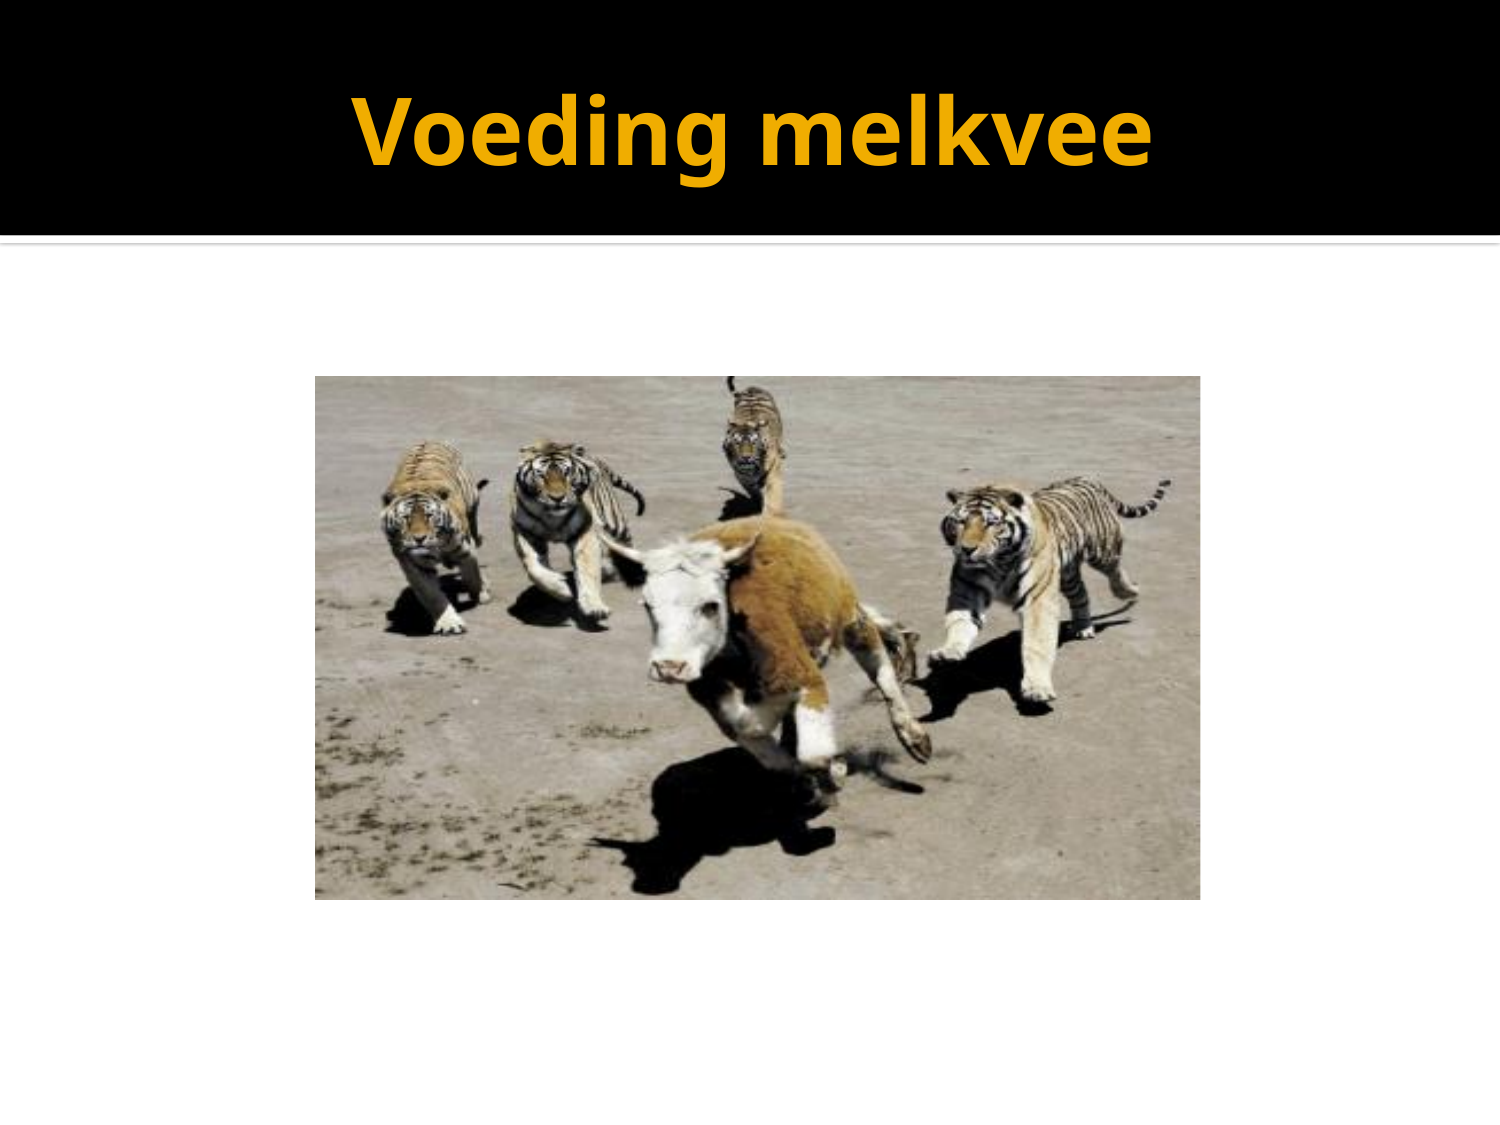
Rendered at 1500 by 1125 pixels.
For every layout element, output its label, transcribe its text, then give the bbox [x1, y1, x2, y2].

picture [312, 373, 1201, 900]
title Voeding melkvee [75, 24, 1425, 231]
